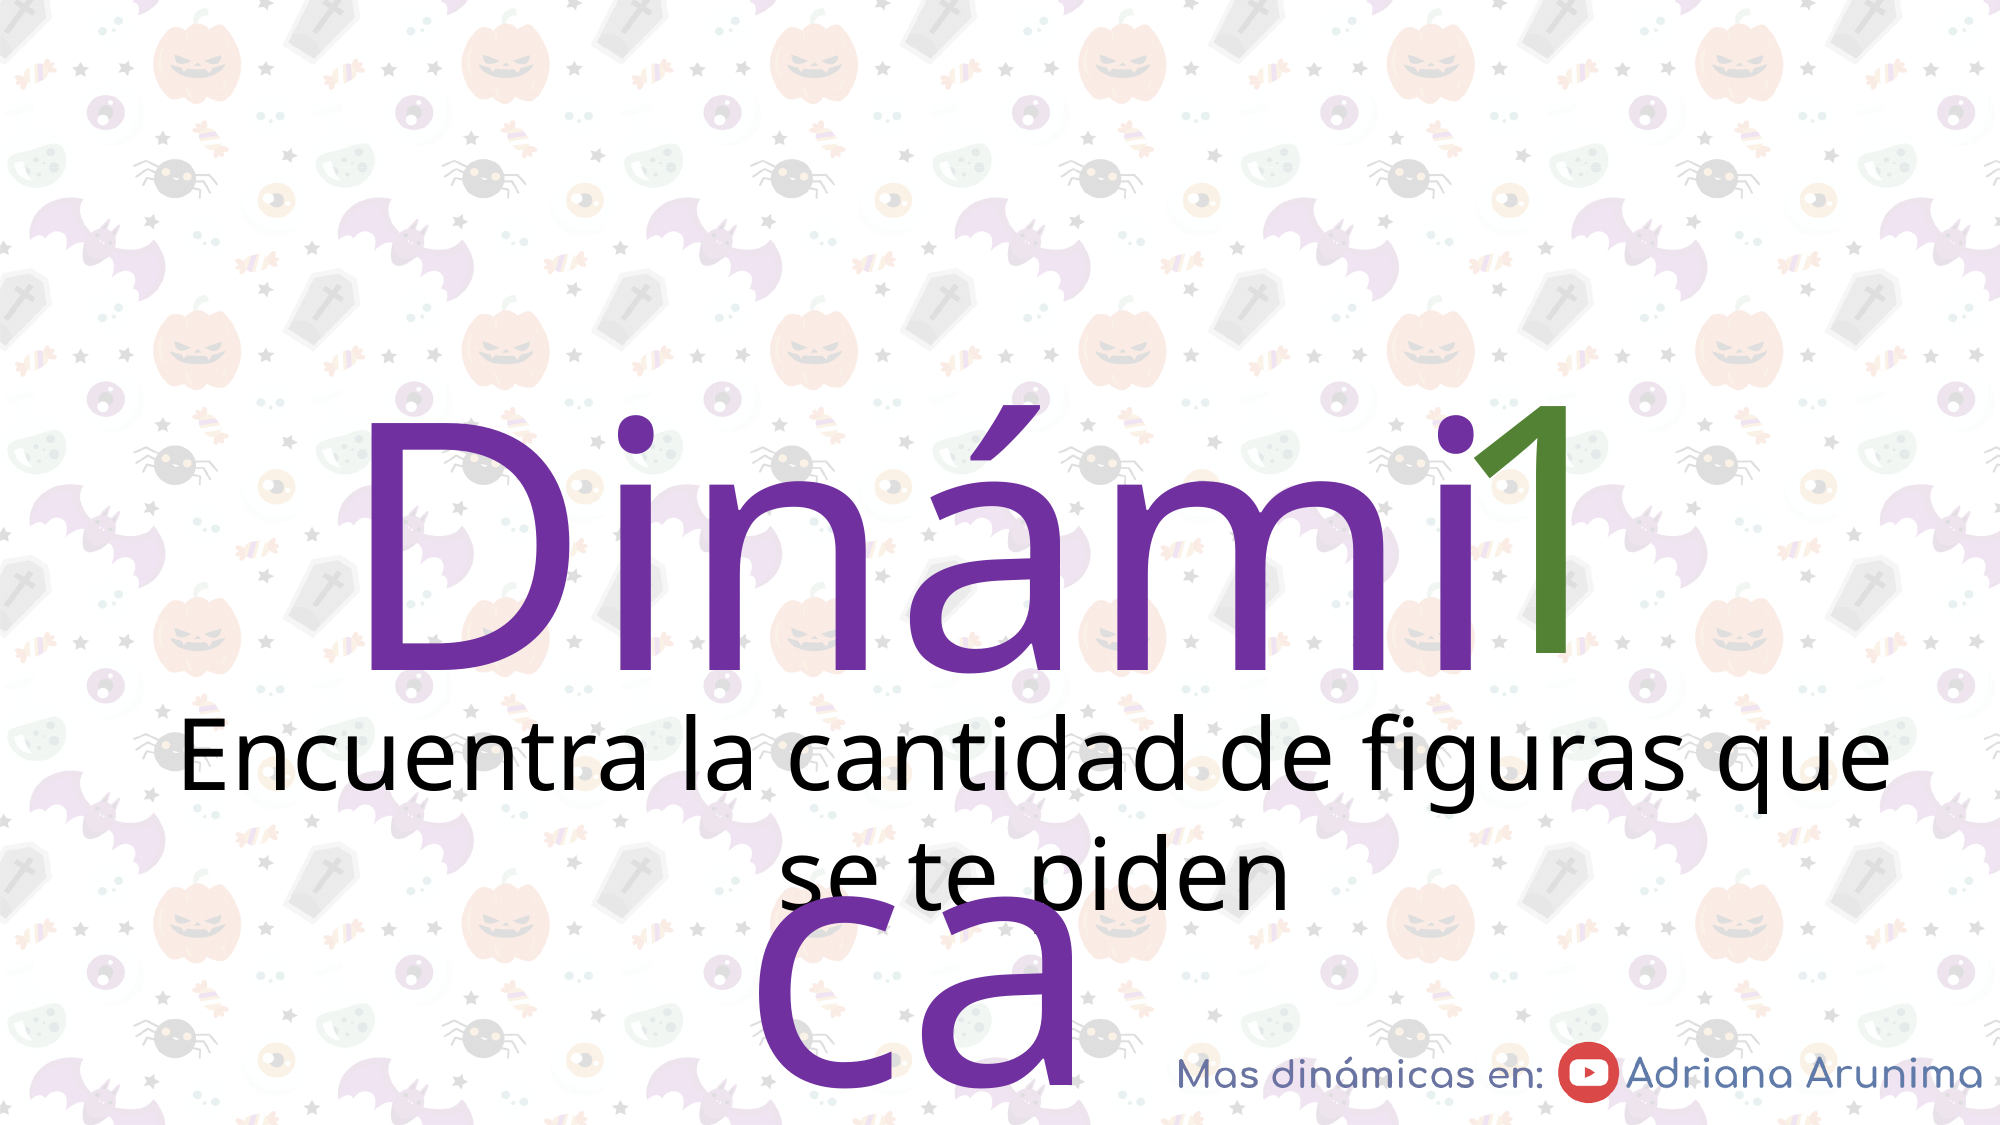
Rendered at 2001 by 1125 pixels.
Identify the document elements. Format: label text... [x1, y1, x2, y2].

text_box Dinámica [297, 317, 1543, 1125]
text_box 1 [1397, 300, 1688, 683]
text_box Encuentra la cantidad de figuras que se te piden [1543, 683, 1926, 938]
text_box Encuentra la cantidad de figuras que se te piden [144, 683, 297, 938]
